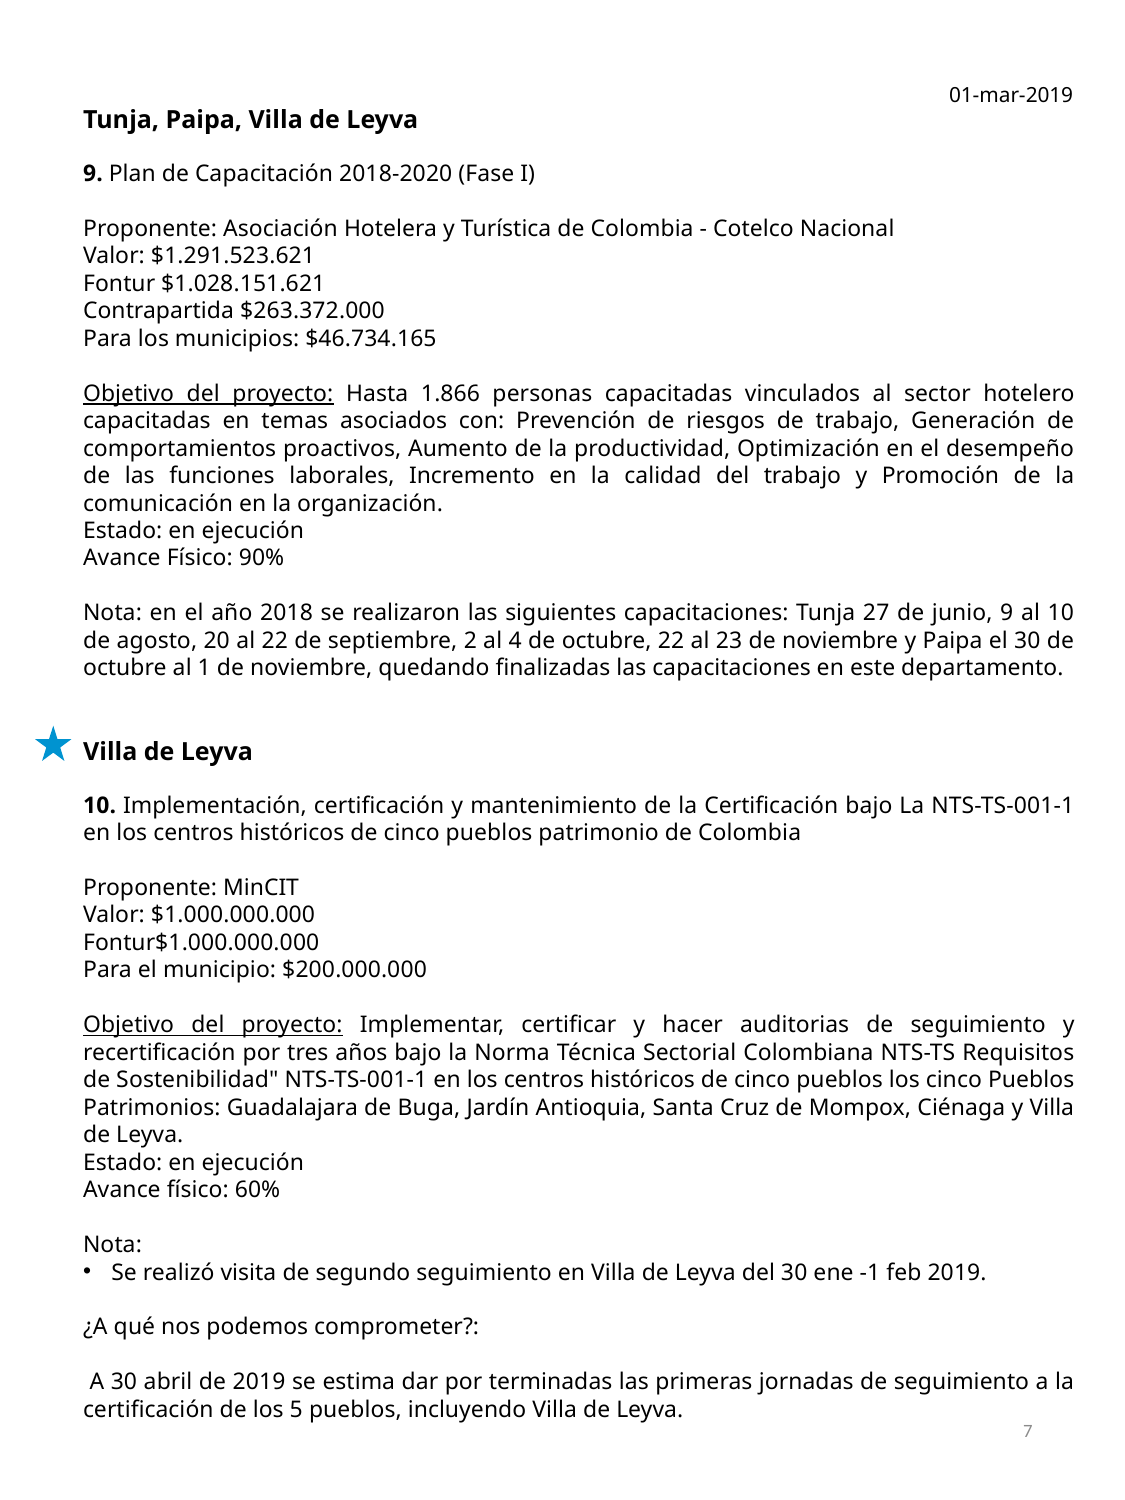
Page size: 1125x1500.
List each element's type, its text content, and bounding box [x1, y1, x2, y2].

text_box Tunja, Paipa, Villa de Leyva 9. Plan de Capacitación 2018-2020 (Fase I) Proponente: Asociación Hotelera y Turística de Colombia - Cotelco Nacional Valor: $1.291.523.621 Fontur $1.028.151.621 Contrapartida $263.372.000 Para los municipios: $46.734.165 Objetivo del proyecto: Hasta 1.866 personas capacitadas vinculados al sector hotelero capacitadas en temas asociados con: Prevención de riesgos de trabajo, Generación de comportamientos proactivos, Aumento de la productividad, Optimización en el desempeño de las funciones laborales, Incremento en la calidad del trabajo y Promoción de la comunicación en la organización. Estado: en ejecución Avance Físico: 90% Nota: en el año 2018 se realizaron las siguientes capacitaciones: Tunja 27 de junio, 9 al 10 de agosto, 20 al 22 de septiembre, 2 al 4 de octubre, 22 al 23 de noviembre y Paipa el 30 de octubre al 1 de noviembre, quedando finalizadas las capacitaciones en este departamento. Villa de Leyva 10. Implementación, certificación y mantenimiento de la Certificación bajo La NTS-TS-001-1 en los centros históricos de cinco pueblos patrimonio de Colombia Proponente: MinCIT Valor: $1.000.000.000 Fontur$1.000.000.000 Para el municipio: $200.000.000 Objetivo del proyecto: Implementar, certificar y hacer auditorias de seguimiento y recertificación por tres años bajo la Norma Técnica Sectorial Colombiana NTS-TS Requisitos de Sostenibilidad" NTS-TS-001-1 en los centros históricos de cinco pueblos los cinco Pueblos Patrimonios: Guadalajara de Buga, Jardín Antioquia, Santa Cruz de Mompox, Ciénaga y Villa de Leyva. Estado: en ejecución Avance físico: 60% Nota: Se realizó visita de segundo seguimiento en Villa de Leyva del 30 ene -1 feb 2019. ¿A qué nos podemos comprometer?: A 30 abril de 2019 se estima dar por terminadas las primeras jornadas de seguimiento a la certificación de los 5 pueblos, incluyendo Villa de Leyva. [68, 46, 1091, 1482]
text_box [35, 725, 72, 761]
